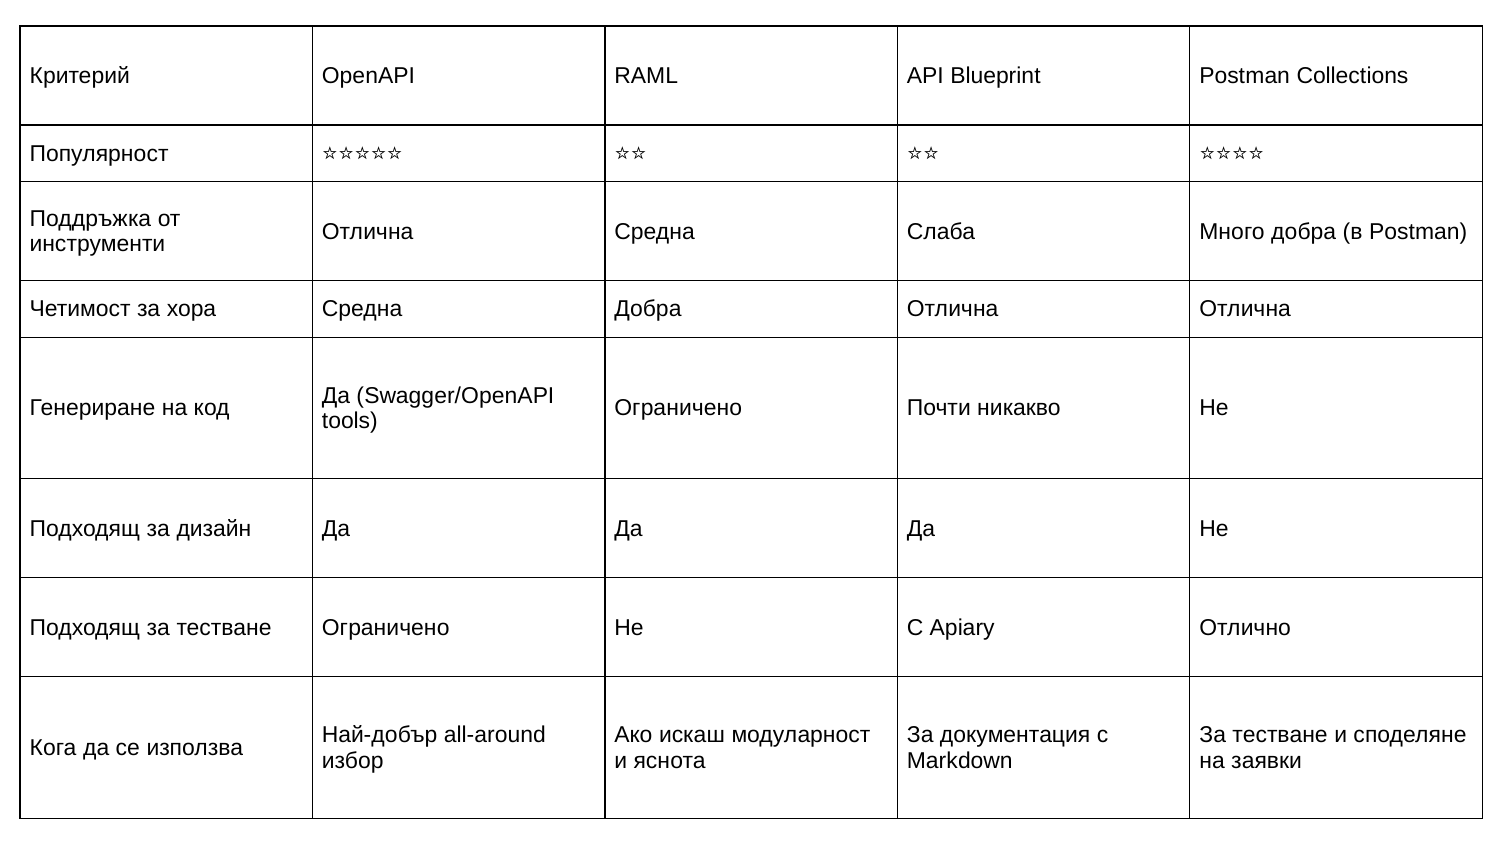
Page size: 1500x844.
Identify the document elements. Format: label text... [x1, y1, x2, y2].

table_cell Ограничено [606, 338, 897, 478]
table_cell Средна [606, 182, 897, 280]
table_cell Отлична [898, 281, 1189, 337]
table_cell Не [1190, 338, 1482, 478]
table_header Критерий [21, 27, 312, 124]
table_cell Добра [606, 281, 897, 337]
table_cell ⭐⭐⭐⭐⭐ [313, 126, 604, 181]
table_cell Много добра (в Postman) [1190, 182, 1482, 280]
table_cell ⭐⭐ [606, 126, 897, 181]
table_cell Да (Swagger/OpenAPI tools) [313, 338, 604, 478]
table_cell Популярност [21, 126, 312, 181]
table_cell Ограничено [313, 578, 604, 676]
table_cell Кога да се използва [21, 677, 312, 818]
table_cell С Apiary [898, 578, 1189, 676]
table_cell Не [606, 578, 897, 676]
table_cell За документация с Markdown [898, 677, 1189, 818]
table_header Postman Collections [1190, 27, 1482, 124]
table_cell Да [313, 479, 604, 577]
table_cell ⭐⭐⭐⭐ [1190, 126, 1482, 181]
table_cell Подходящ за тестване [21, 578, 312, 676]
table_header API Blueprint [898, 27, 1189, 124]
table_cell Поддръжка от инструменти [21, 182, 312, 280]
table_cell Ако искаш модуларност и яснота [606, 677, 897, 818]
table_cell Подходящ за дизайн [21, 479, 312, 577]
table_cell Не [1190, 479, 1482, 577]
table_cell Най-добър all-around избор [313, 677, 604, 818]
table_cell Почти никакво [898, 338, 1189, 478]
table_cell Средна [313, 281, 604, 337]
table_cell Генериране на код [21, 338, 312, 478]
table_cell За тестване и споделяне на заявки [1190, 677, 1482, 818]
table_cell ⭐⭐ [898, 126, 1189, 181]
table_cell Слаба [898, 182, 1189, 280]
table_cell Отлична [313, 182, 604, 280]
table_header OpenAPI [313, 27, 604, 124]
table_cell Четимост за хора [21, 281, 312, 337]
table_cell Отлично [1190, 578, 1482, 676]
table_header RAML [606, 27, 897, 124]
table_cell Отлична [1190, 281, 1482, 337]
table_cell Да [898, 479, 1189, 577]
table_cell Да [606, 479, 897, 577]
